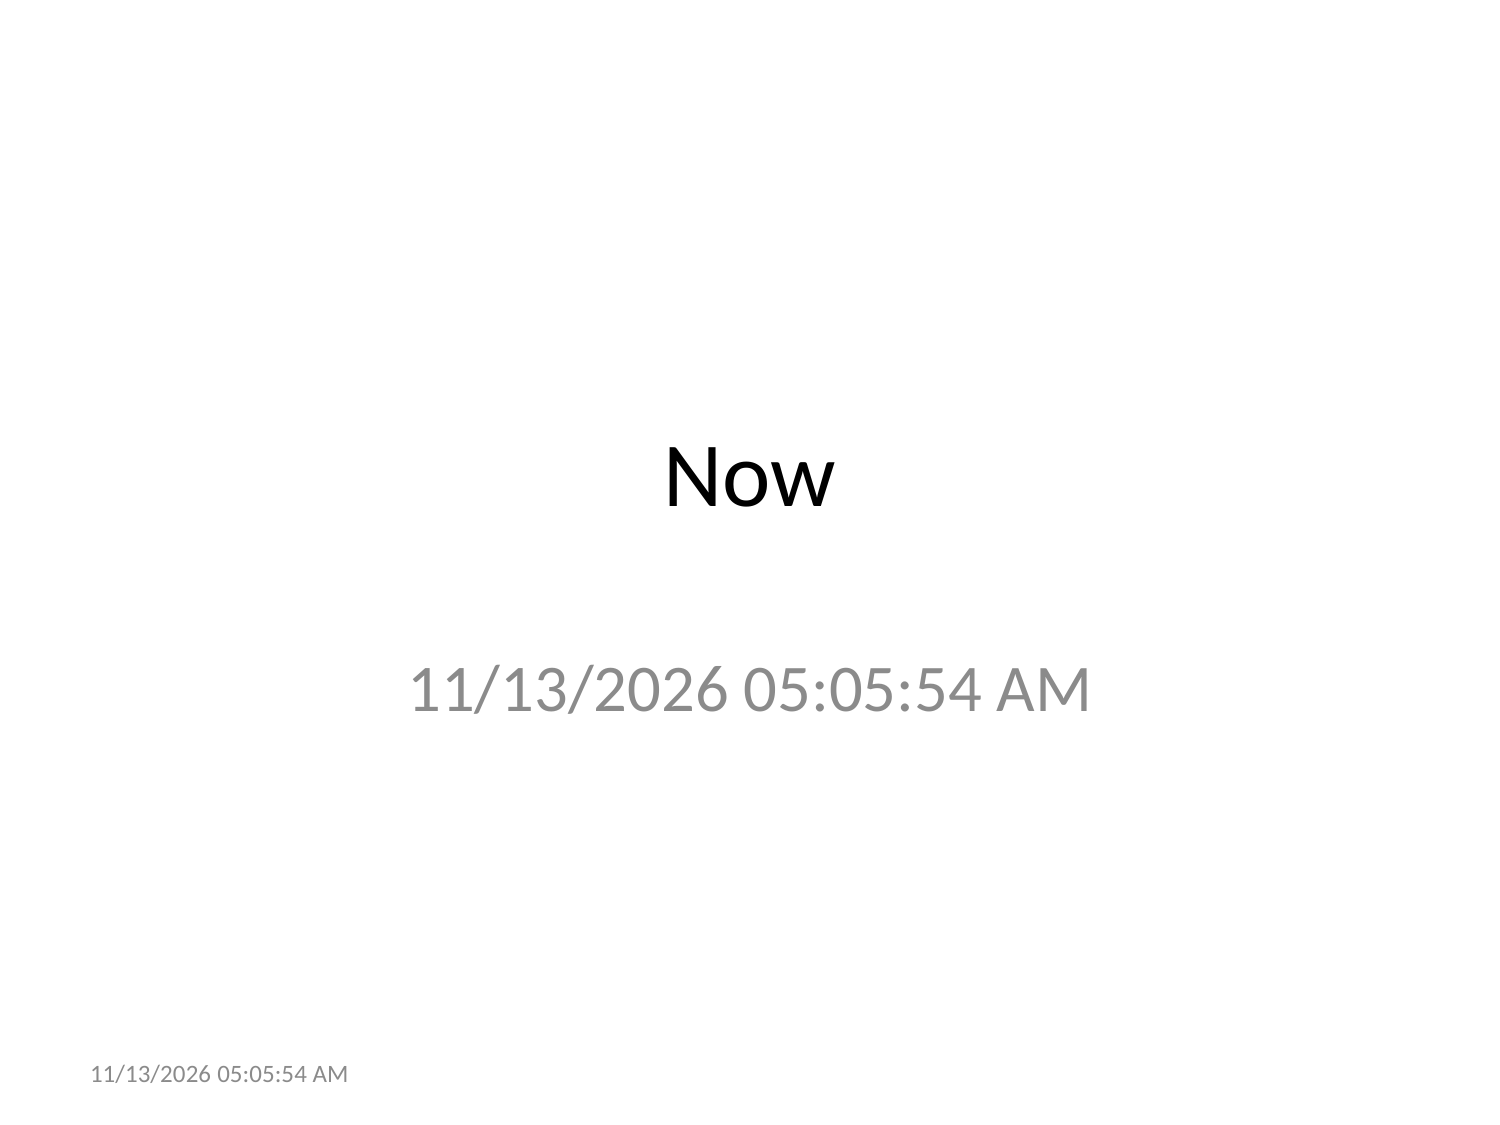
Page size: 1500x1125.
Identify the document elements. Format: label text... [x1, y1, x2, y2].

title Now [112, 349, 1388, 591]
subtitle 2011-12-19 10:20:04 AM [225, 637, 1275, 925]
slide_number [75, 1042, 425, 1103]
